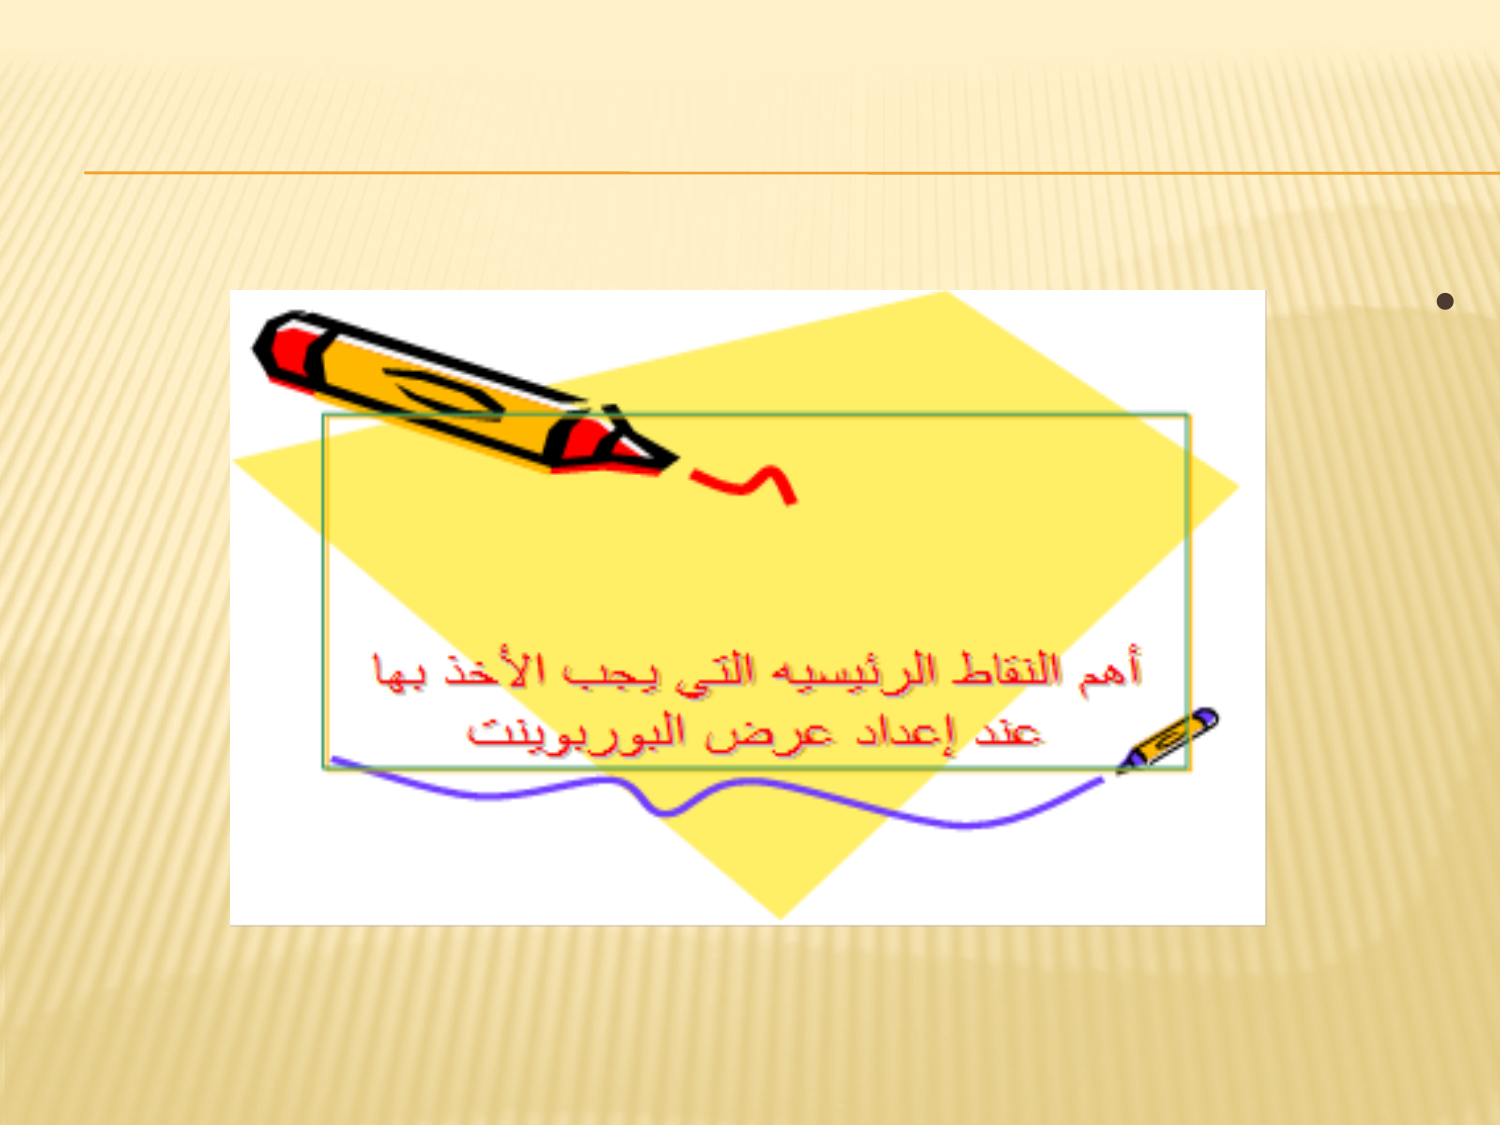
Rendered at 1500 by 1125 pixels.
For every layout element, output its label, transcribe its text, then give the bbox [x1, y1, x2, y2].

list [229, 290, 1272, 933]
title • [53, 231, 1479, 370]
